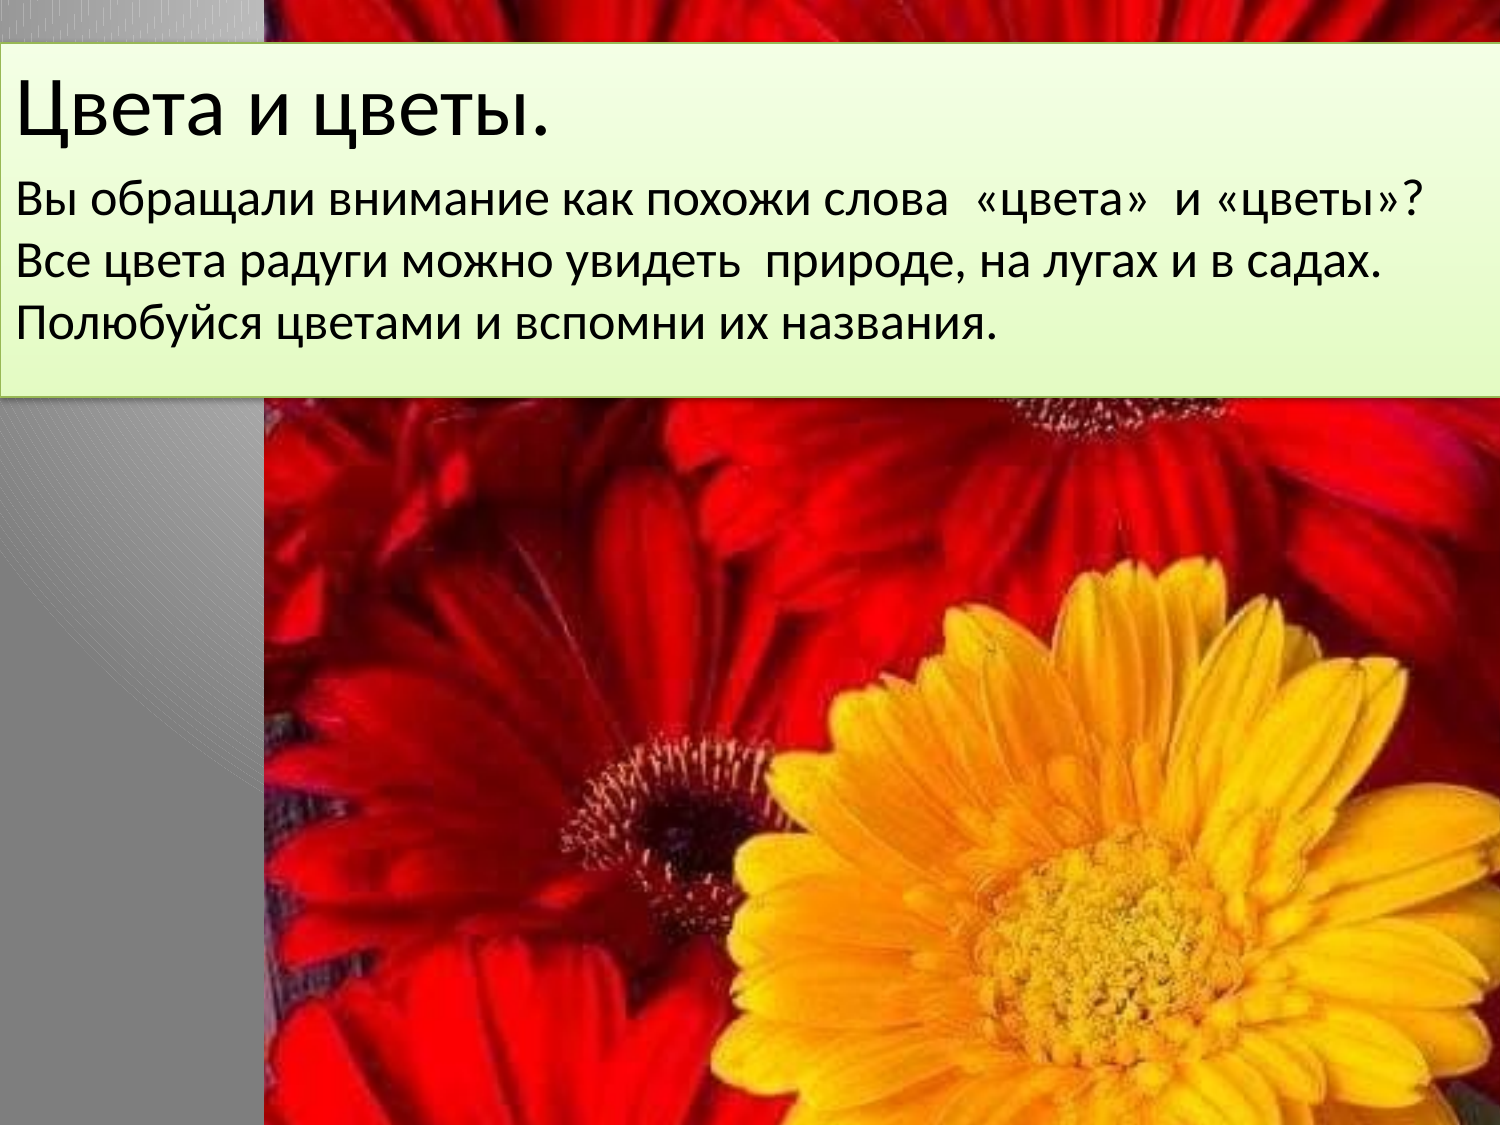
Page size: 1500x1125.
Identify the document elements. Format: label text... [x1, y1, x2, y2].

picture [264, 0, 1500, 1125]
list Цвета и цветы. Вы обращали внимание как похожи слова «цвета» и «цветы»? Все цвета радуги можно увидеть природе, на лугах и в садах. Полюбуйся цветами и вспомни их названия. [0, 42, 258, 398]
